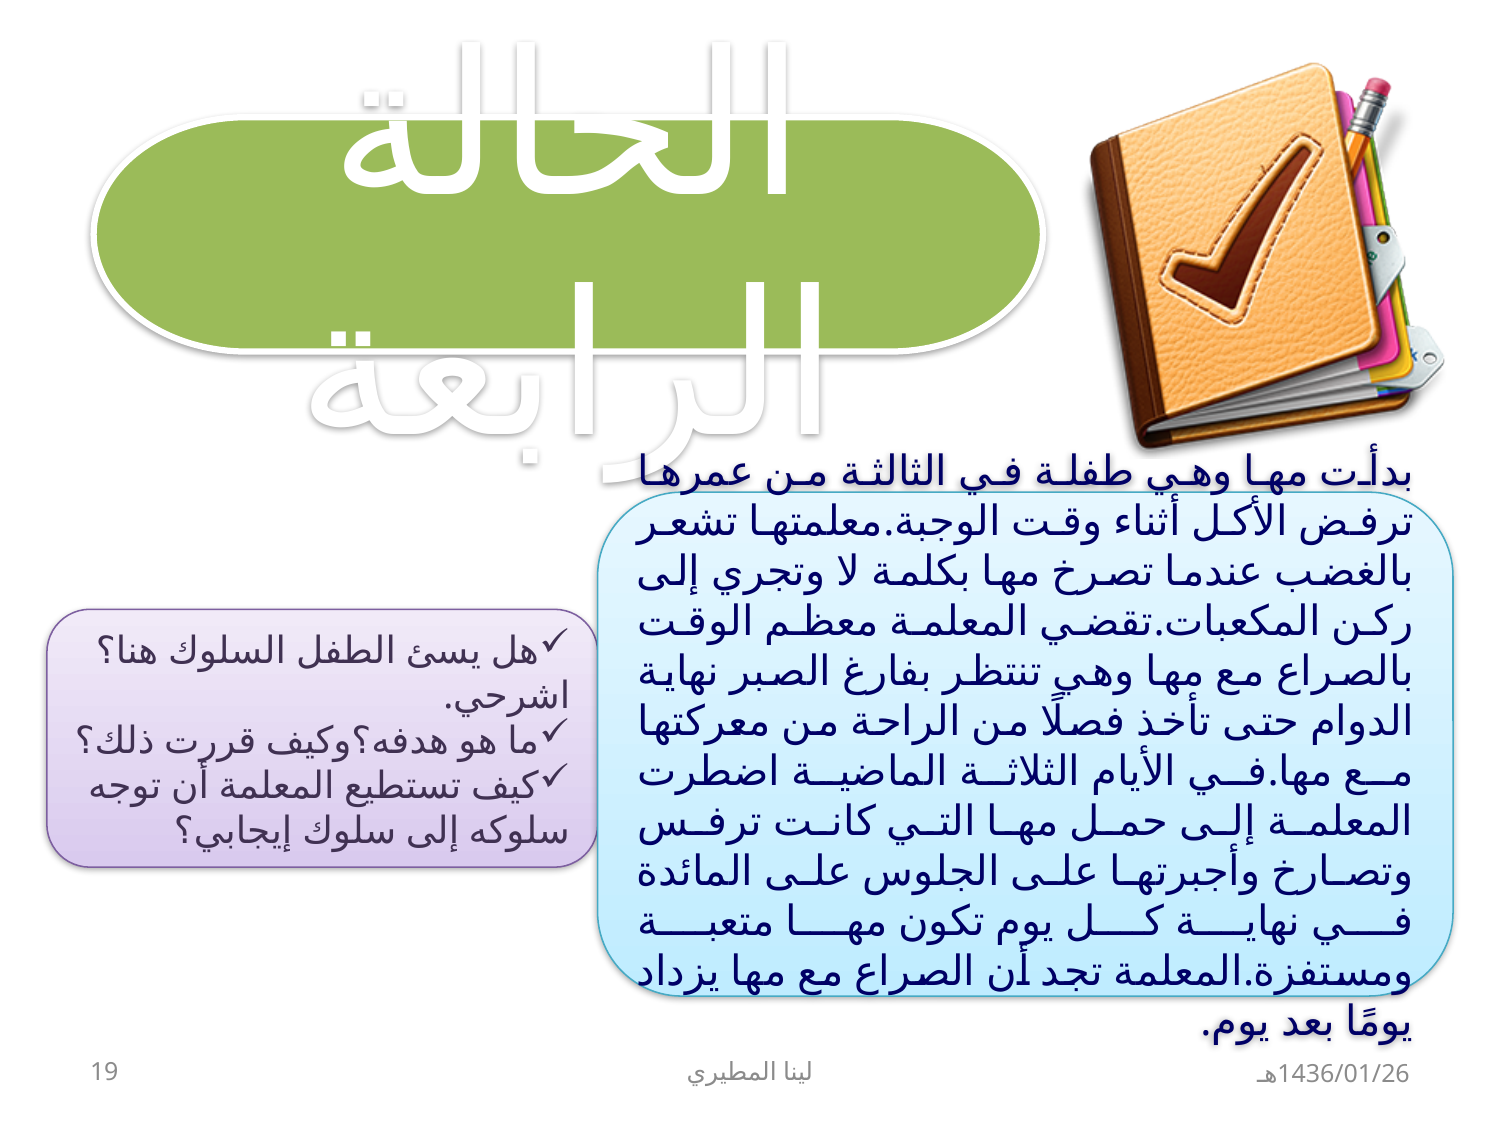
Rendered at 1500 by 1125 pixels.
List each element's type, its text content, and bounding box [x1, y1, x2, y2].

text_box هل يسئ الطفل السلوك هنا؟اشرحي. ما هو هدفه؟وكيف قررت ذلك؟ كيف تستطيع المعلمة أن توجه سلوكه إلى سلوك إيجابي؟ [46, 608, 592, 868]
text_box الحالة الرابعة [90, 114, 1047, 355]
slide_number 19 [75, 1042, 425, 1103]
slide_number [1074, 1042, 1425, 1103]
footer لينا المطيري [512, 1042, 988, 1103]
picture [1066, 58, 1467, 459]
text_box بدأت مها وهي طفلة في الثالثة من عمرها ترفض الأكل أثناء وقت الوجبة.معلمتها تشعر بالغضب عندما تصرخ مها بكلمة لا وتجري إلى ركن المكعبات.تقضي المعلمة معظم الوقت بالصراع مع مها وهي تنتظر بفارغ الصبر نهاية الدوام حتى تأخذ فصلًا من الراحة من معركتها مع مها.في الأيام الثلاثة الماضية اضطرت المعلمة إلى حمل مها التي كانت ترفس وتصارخ وأجبرتها على الجلوس على المائدة في نهاية كل يوم تكون مها متعبة ومستفزة.المعلمة تجد أن الصراع مع مها يزداد يومًا بعد يوم. [596, 491, 1454, 997]
